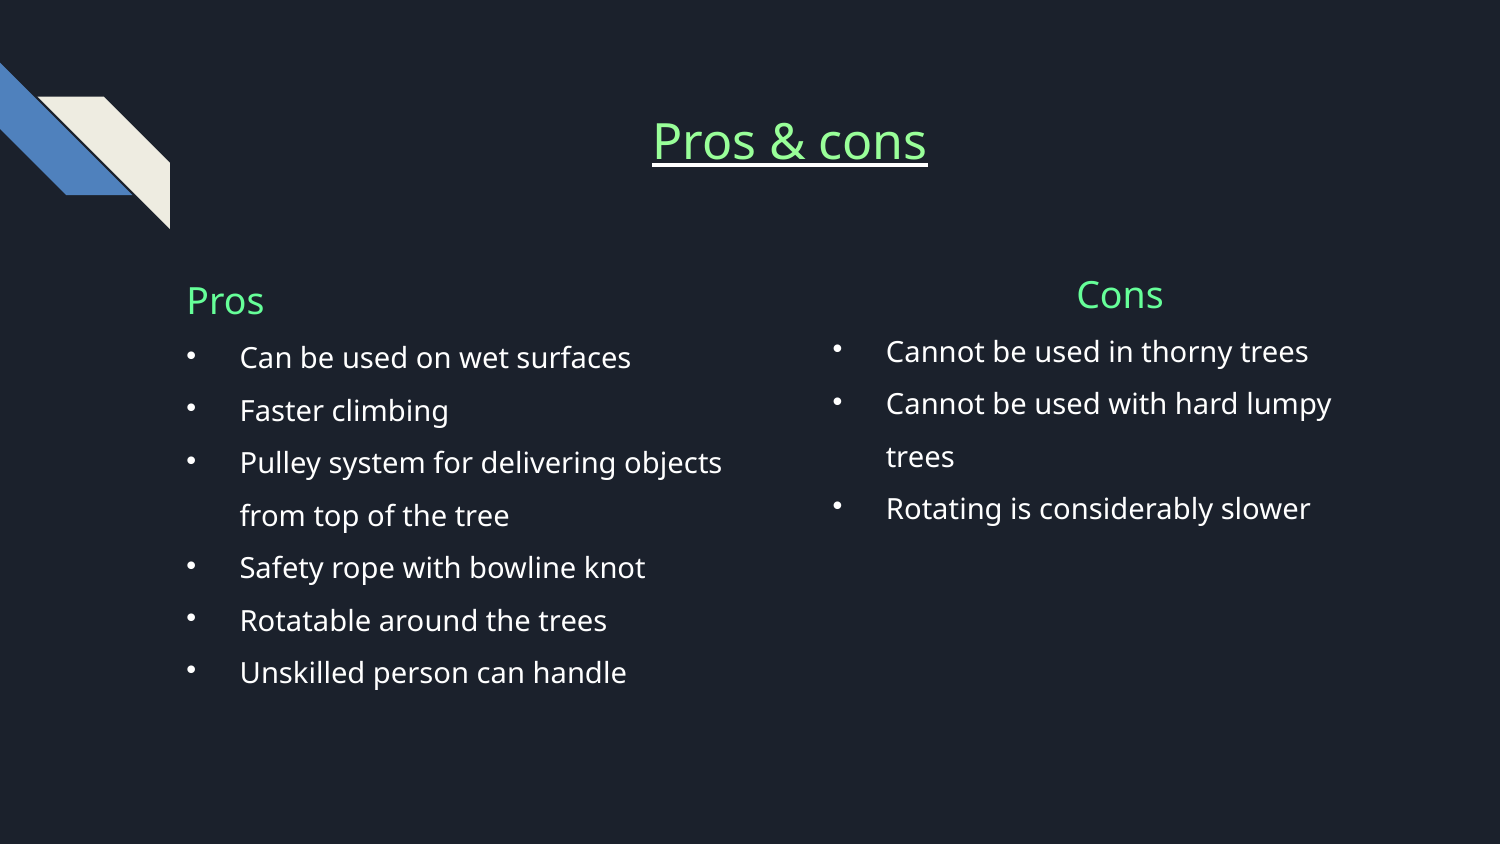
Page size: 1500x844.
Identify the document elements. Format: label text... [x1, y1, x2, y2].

text_box Pros & cons [212, 64, 1368, 215]
text_box Pros Can be used on wet surfaces Faster climbing Pulley system for delivering objects from top of the tree Safety rope with bowline knot Rotatable around the trees Unskilled person can handle [168, 254, 733, 733]
text_box Cons Cannot be used in thorny trees Cannot be used with hard lumpy trees Rotating is considerably slower [814, 248, 1379, 726]
